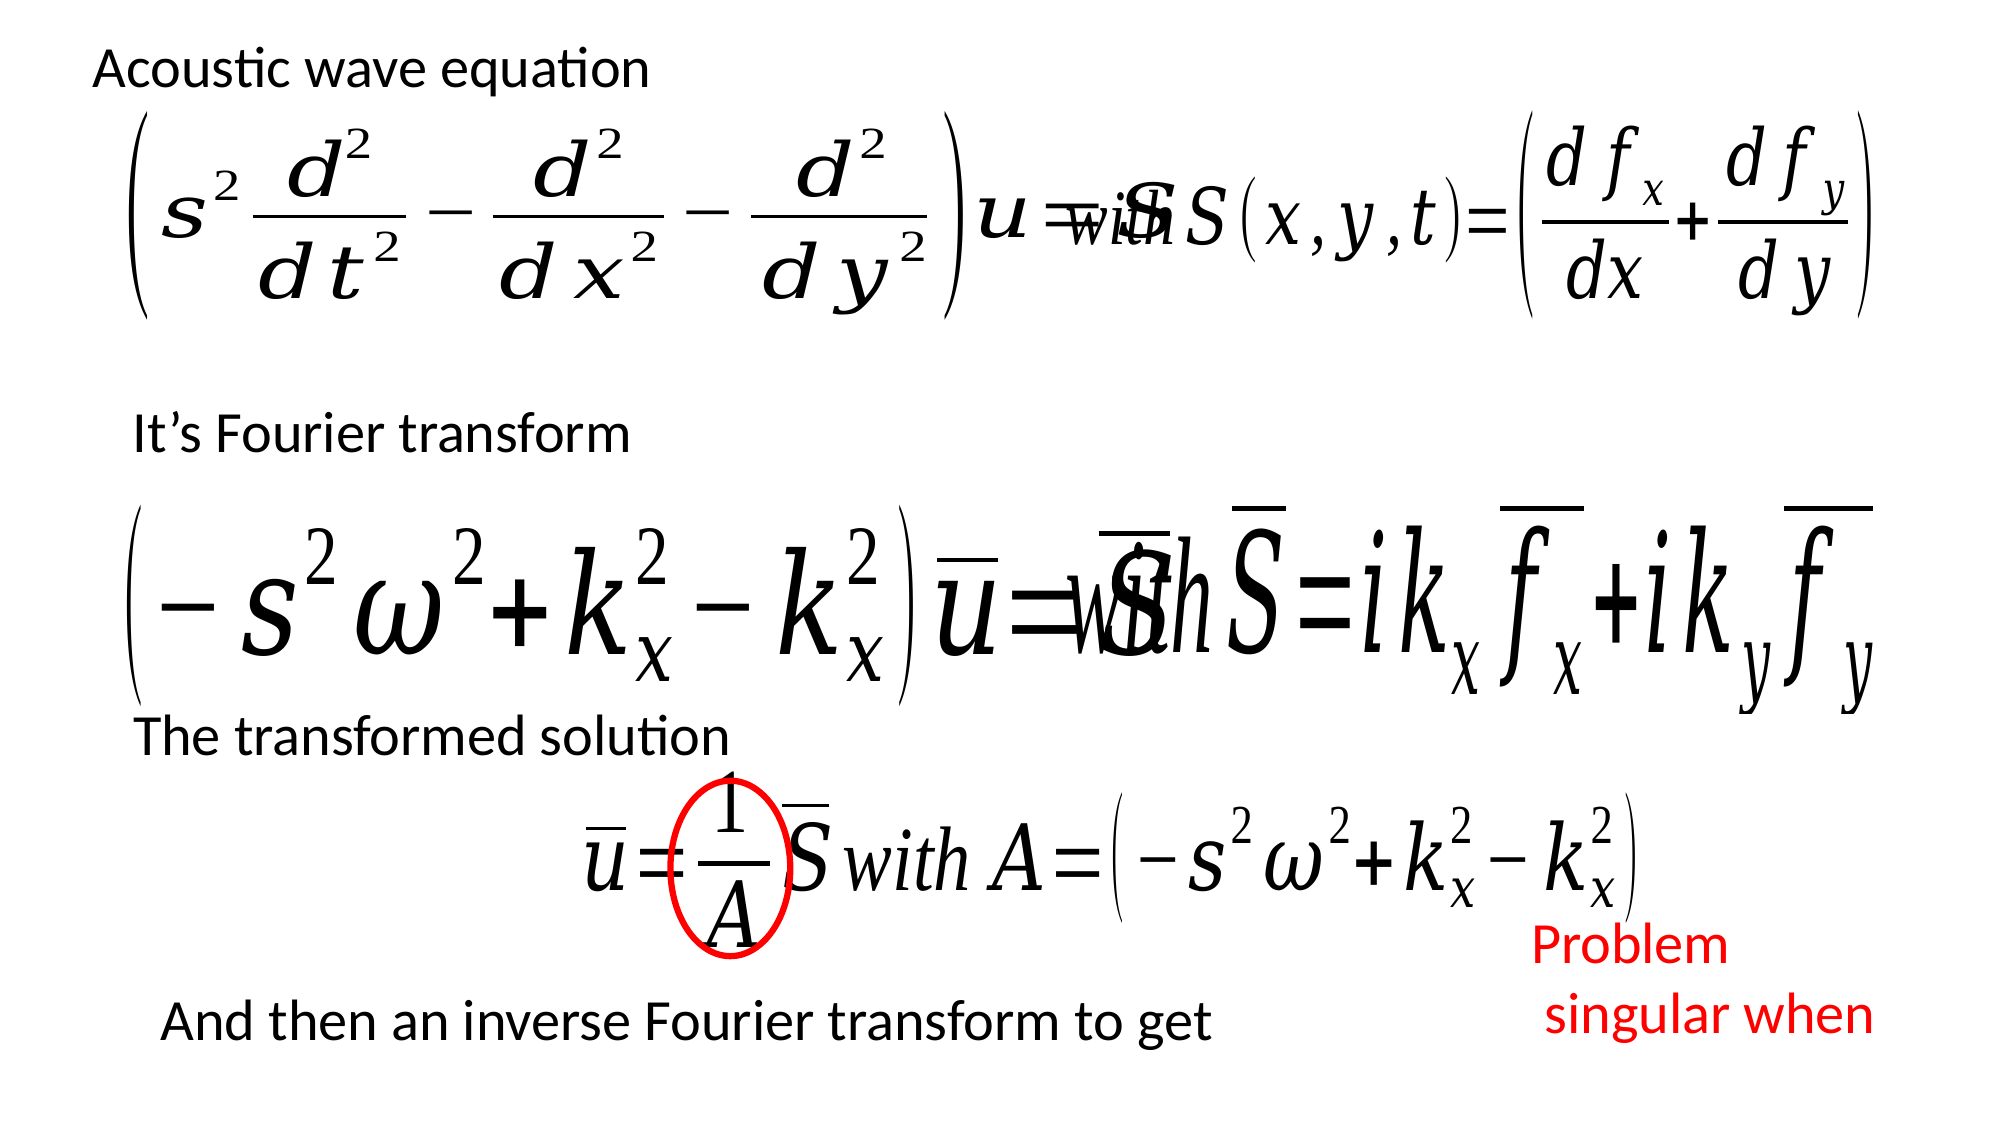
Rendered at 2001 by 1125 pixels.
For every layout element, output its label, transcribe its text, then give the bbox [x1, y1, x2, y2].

text_box The transformed solution [118, 690, 747, 775]
text_box It’s Fourier transform [117, 386, 647, 472]
text_box [669, 779, 792, 958]
text_box Acoustic wave equation [77, 21, 667, 107]
